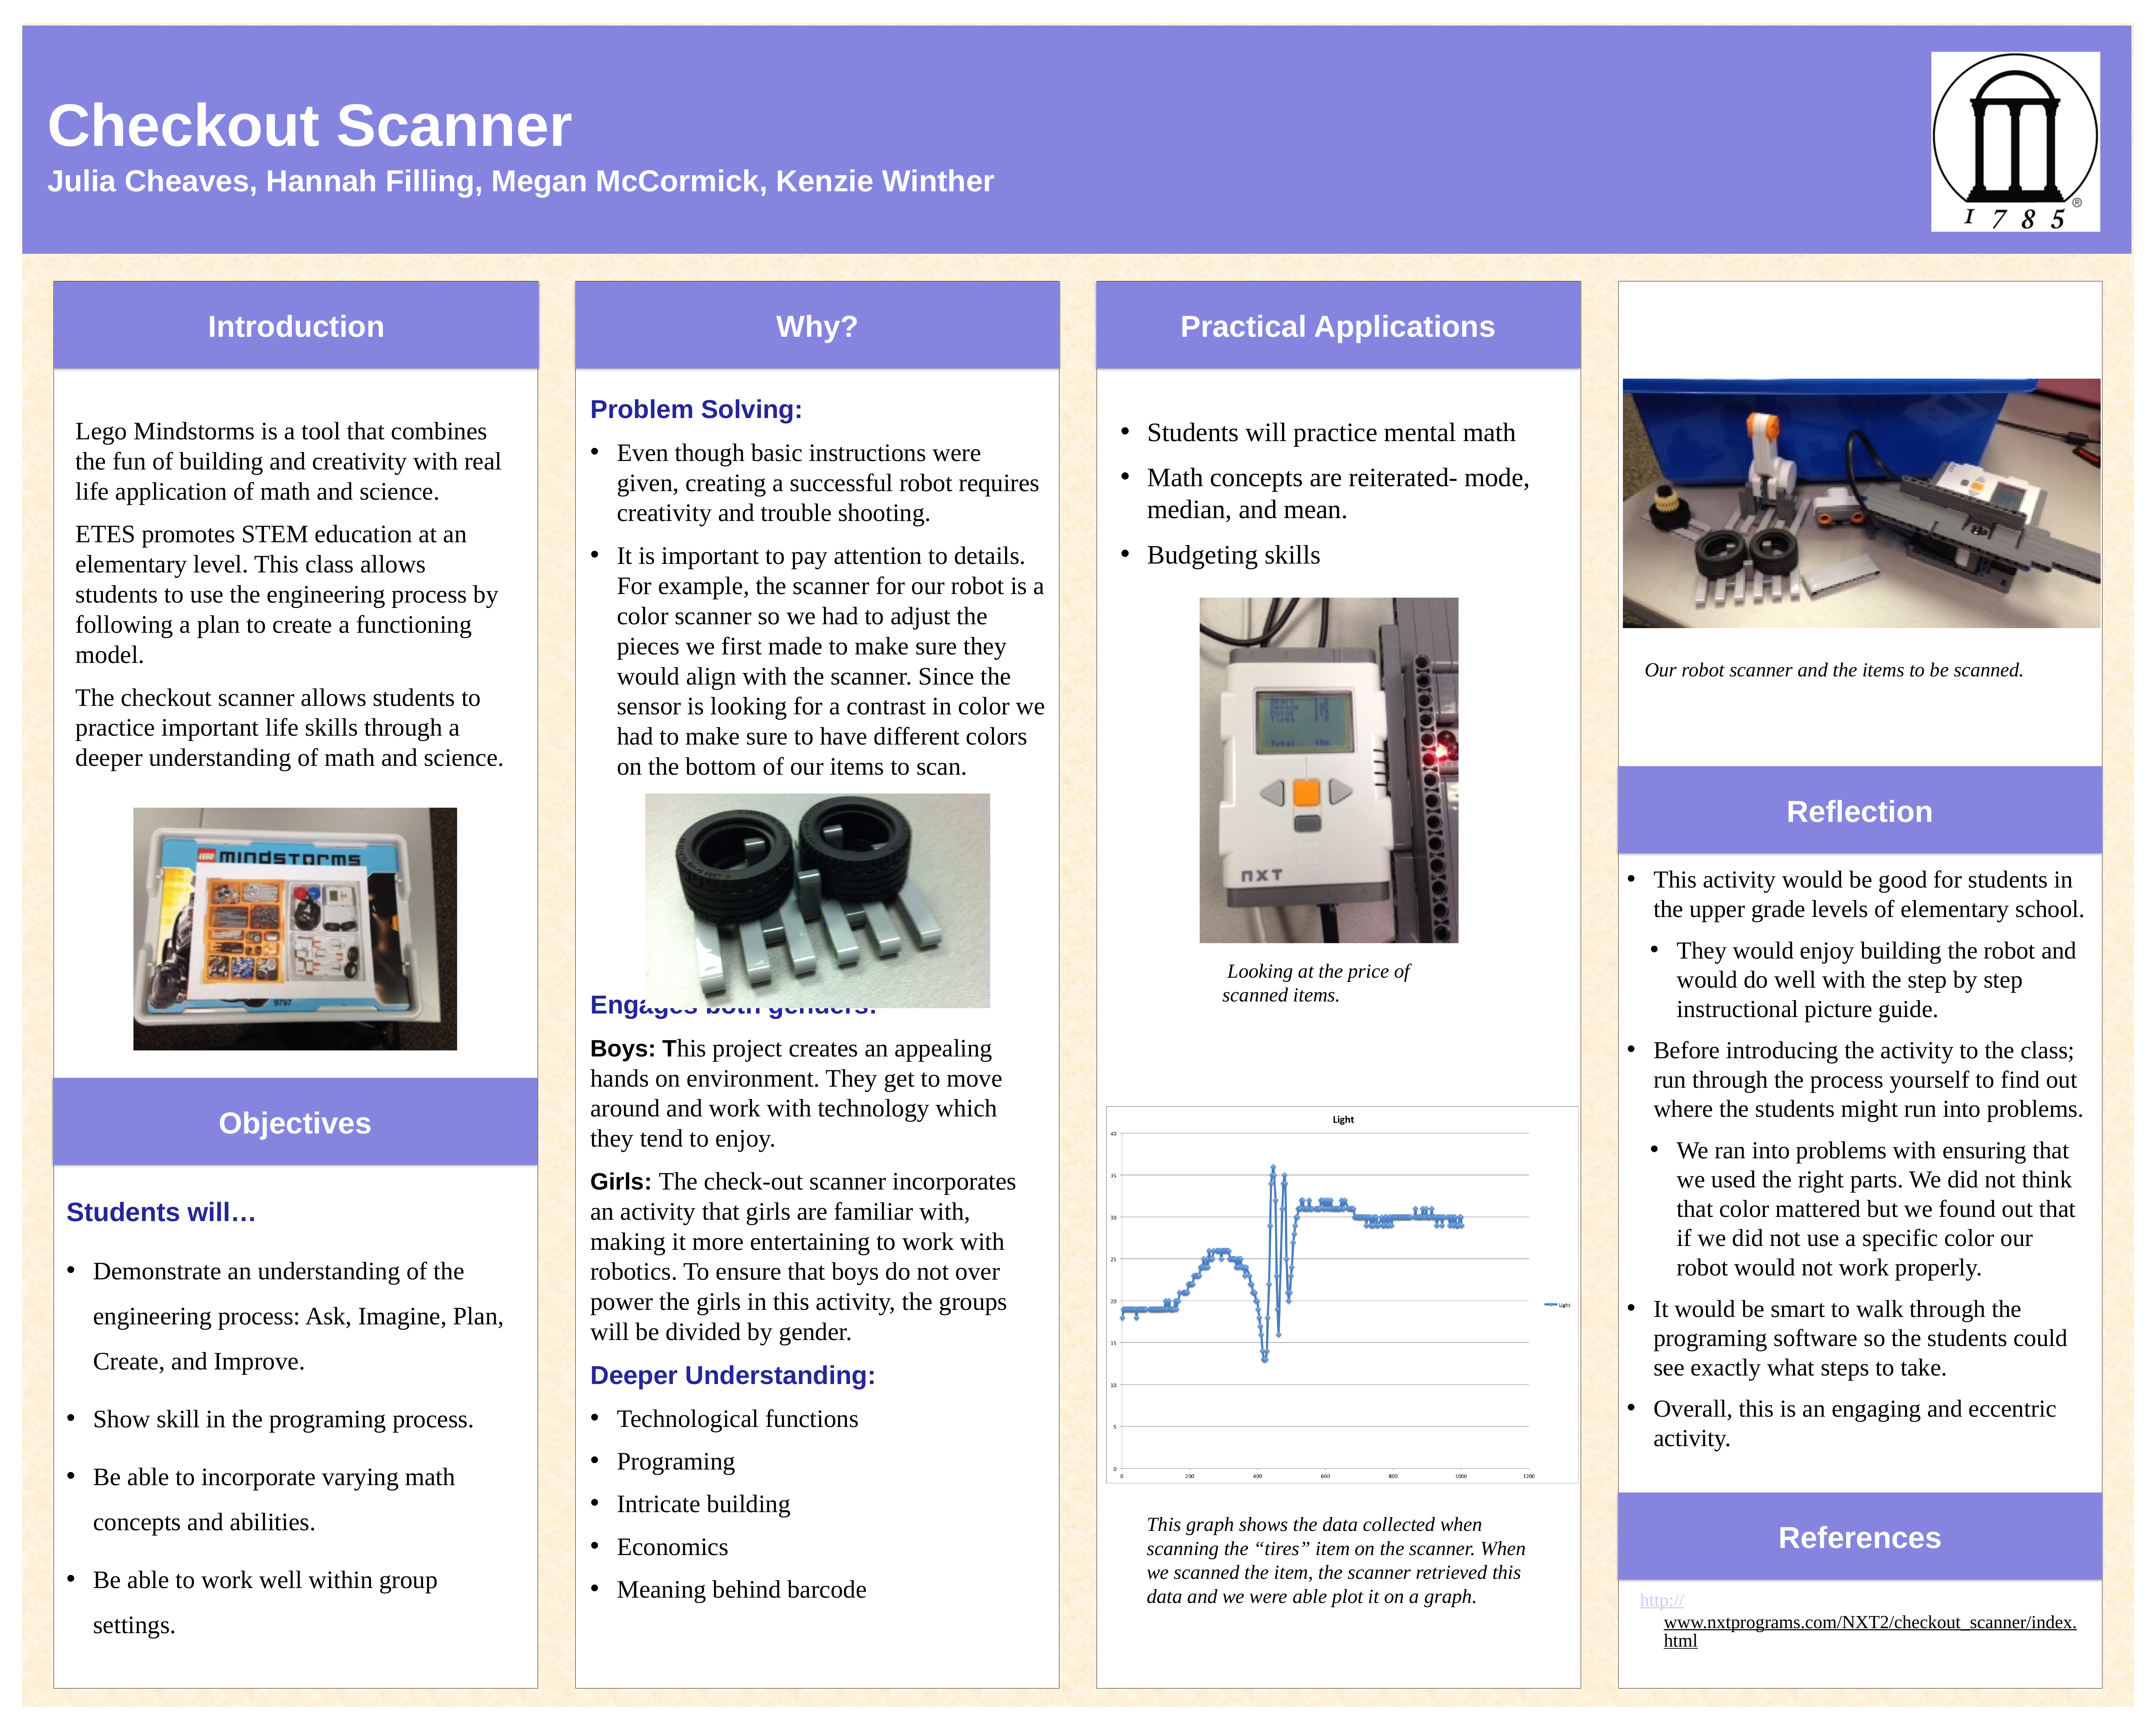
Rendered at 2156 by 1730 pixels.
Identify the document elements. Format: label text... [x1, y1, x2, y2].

text_box Students will practice mental math Math concepts are reiterated- mode, median, and mean. Budgeting skills [1098, 391, 1581, 675]
text_box Lego Mindstorms is a tool that combines the fun of building and creativity with real life application of math and science. ETES promotes STEM education at an elementary level. This class allows students to use the engineering process by following a plan to create a functioning model. The checkout scanner allows students to practice important life skills through a deeper understanding of math and science. [53, 391, 538, 794]
picture [1931, 52, 2101, 232]
text_box Checkout Scanner Julia Cheaves, Hannah Filling, Megan McCormick, Kenzie Winther [43, 41, 1801, 243]
text_box Why? [575, 281, 1060, 369]
text_box References [1618, 1492, 2103, 1580]
text_box Our robot scanner and the items to be scanned. [1640, 654, 2100, 683]
text_box http://www.nxtprograms.com/NXT2/checkout_scanner/index.html [1617, 1565, 2100, 1677]
text_box Practical Applications [1096, 281, 1581, 369]
text_box Looking at the price of scanned items. [1218, 955, 1459, 1008]
text_box Problem Solving: Even though basic instructions were given, creating a successful robot requires creativity and trouble shooting. It is important to pay attention to details. For example, the scanner for our robot is a color scanner so we had to adjust the pieces we first made to make sure they would align with the scanner. Since the sensor is looking for a contrast in color we had to make sure to have different colors on the bottom of our items to scan. Engages both genders: Boys: This project creates an appealing hands on environment. They get to move around and work with technology which they tend to enjoy. Girls: The check-out scanner incorporates an activity that girls are familiar with, making it more entertaining to work with robotics. To ensure that boys do not over power the girls in this activity, the groups will be divided by gender. Deeper Understanding: Technological functions Programing Intricate building Economics Meaning behind barcode [577, 379, 1060, 1616]
text_box This graph shows the data collected when scanning the “tires” item on the scanner. When we scanned the item, the scanner retrieved this data and we were able plot it on a graph. [1142, 1509, 1542, 1609]
text_box Reflection [1618, 766, 2103, 853]
text_box Students will… Demonstrate an understanding of the engineering process: Ask, Imagine, Plan, Create, and Improve. Show skill in the programing process. Be able to incorporate varying math concepts and abilities. Be able to work well within group settings. [53, 1181, 538, 1686]
picture [22, 23, 2134, 1707]
text_box Introduction [54, 281, 539, 369]
text_box This activity would be good for students in the upper grade levels of elementary school. They would enjoy building the robot and would do well with the step by step instructional picture guide. Before introducing the activity to the class; run through the process yourself to find out where the students might run into problems. We ran into problems with ensuring that we used the right parts. We did not think that color mattered but we found out that if we did not use a specific color our robot would not work properly. It would be smart to walk through the programing software so the students could see exactly what steps to take. Overall, this is an engaging and eccentric activity. [1613, 850, 2100, 1465]
text_box Objectives [53, 1077, 538, 1165]
